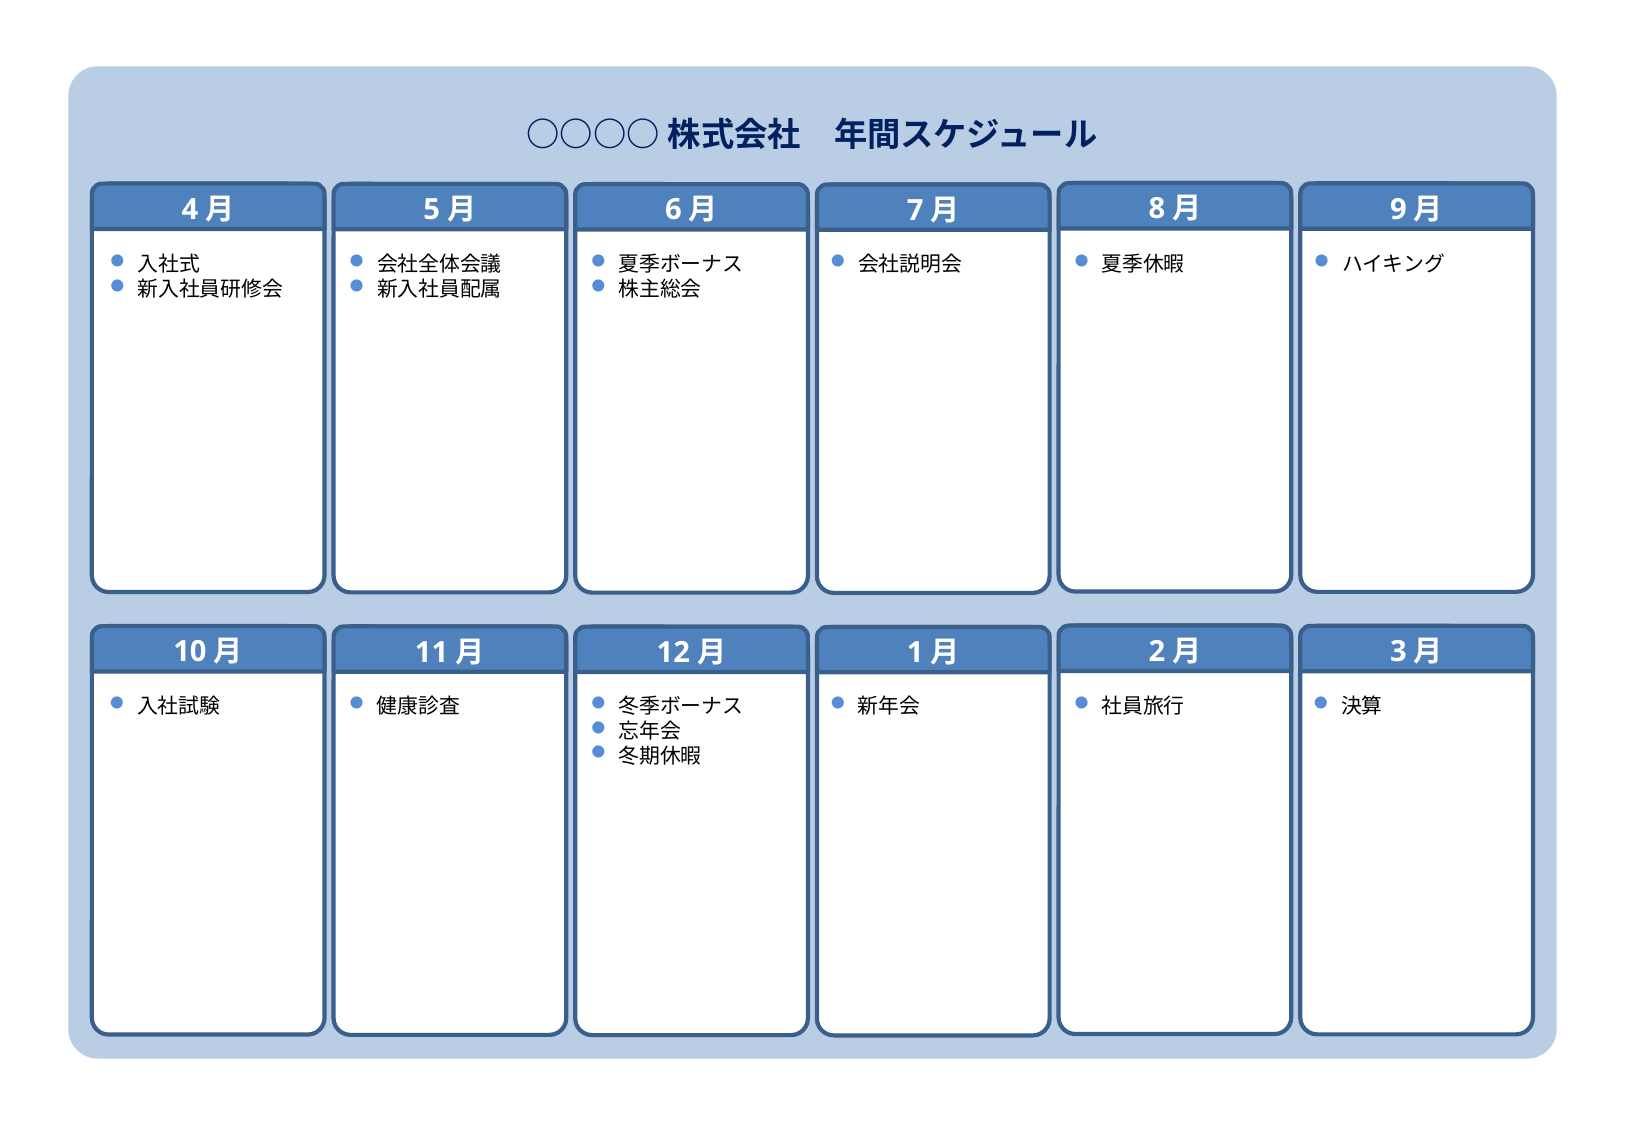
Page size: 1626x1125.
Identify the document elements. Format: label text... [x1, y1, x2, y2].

text_box [89, 230, 327, 595]
text_box 6月 [573, 182, 811, 232]
text_box 会社全体会議 新入社員配属 [334, 243, 517, 309]
text_box 入社試験 [94, 685, 236, 725]
text_box 決算 [1298, 685, 1398, 725]
text_box 1月 [814, 624, 1052, 675]
text_box [66, 64, 1559, 1061]
text_box [573, 673, 811, 1038]
text_box 健康診査 [334, 685, 475, 725]
text_box 8月 [1056, 180, 1294, 231]
text_box [573, 230, 811, 595]
text_box [814, 231, 1052, 596]
text_box 12月 [573, 624, 811, 675]
text_box 冬季ボーナス 忘年会 冬期休暇 [575, 685, 759, 775]
text_box 2月 [1056, 623, 1294, 674]
text_box ハイキング [1299, 243, 1460, 284]
text_box [1298, 672, 1536, 1037]
text_box ○○○○株式会社 年間スケジュール [512, 105, 1113, 160]
text_box 夏季休暇 [1059, 243, 1200, 284]
text_box [89, 673, 327, 1037]
text_box 会社説明会 [815, 243, 978, 284]
text_box [814, 673, 1052, 1038]
text_box [1298, 230, 1536, 594]
text_box [331, 231, 569, 595]
text_box [1056, 672, 1294, 1037]
text_box 7月 [814, 182, 1052, 232]
text_box 3月 [1298, 623, 1536, 674]
text_box 入社式 新入社員研修会 [94, 243, 298, 309]
text_box 9月 [1298, 181, 1536, 231]
text_box [331, 673, 569, 1037]
text_box 10月 [89, 624, 327, 674]
text_box 新年会 [815, 685, 936, 725]
text_box 社員旅行 [1059, 685, 1200, 725]
text_box 夏季ボーナス 株主総会 [575, 243, 759, 309]
text_box 5月 [331, 181, 569, 232]
text_box 4月 [89, 181, 327, 232]
text_box 11月 [331, 624, 569, 674]
text_box [1056, 230, 1294, 594]
